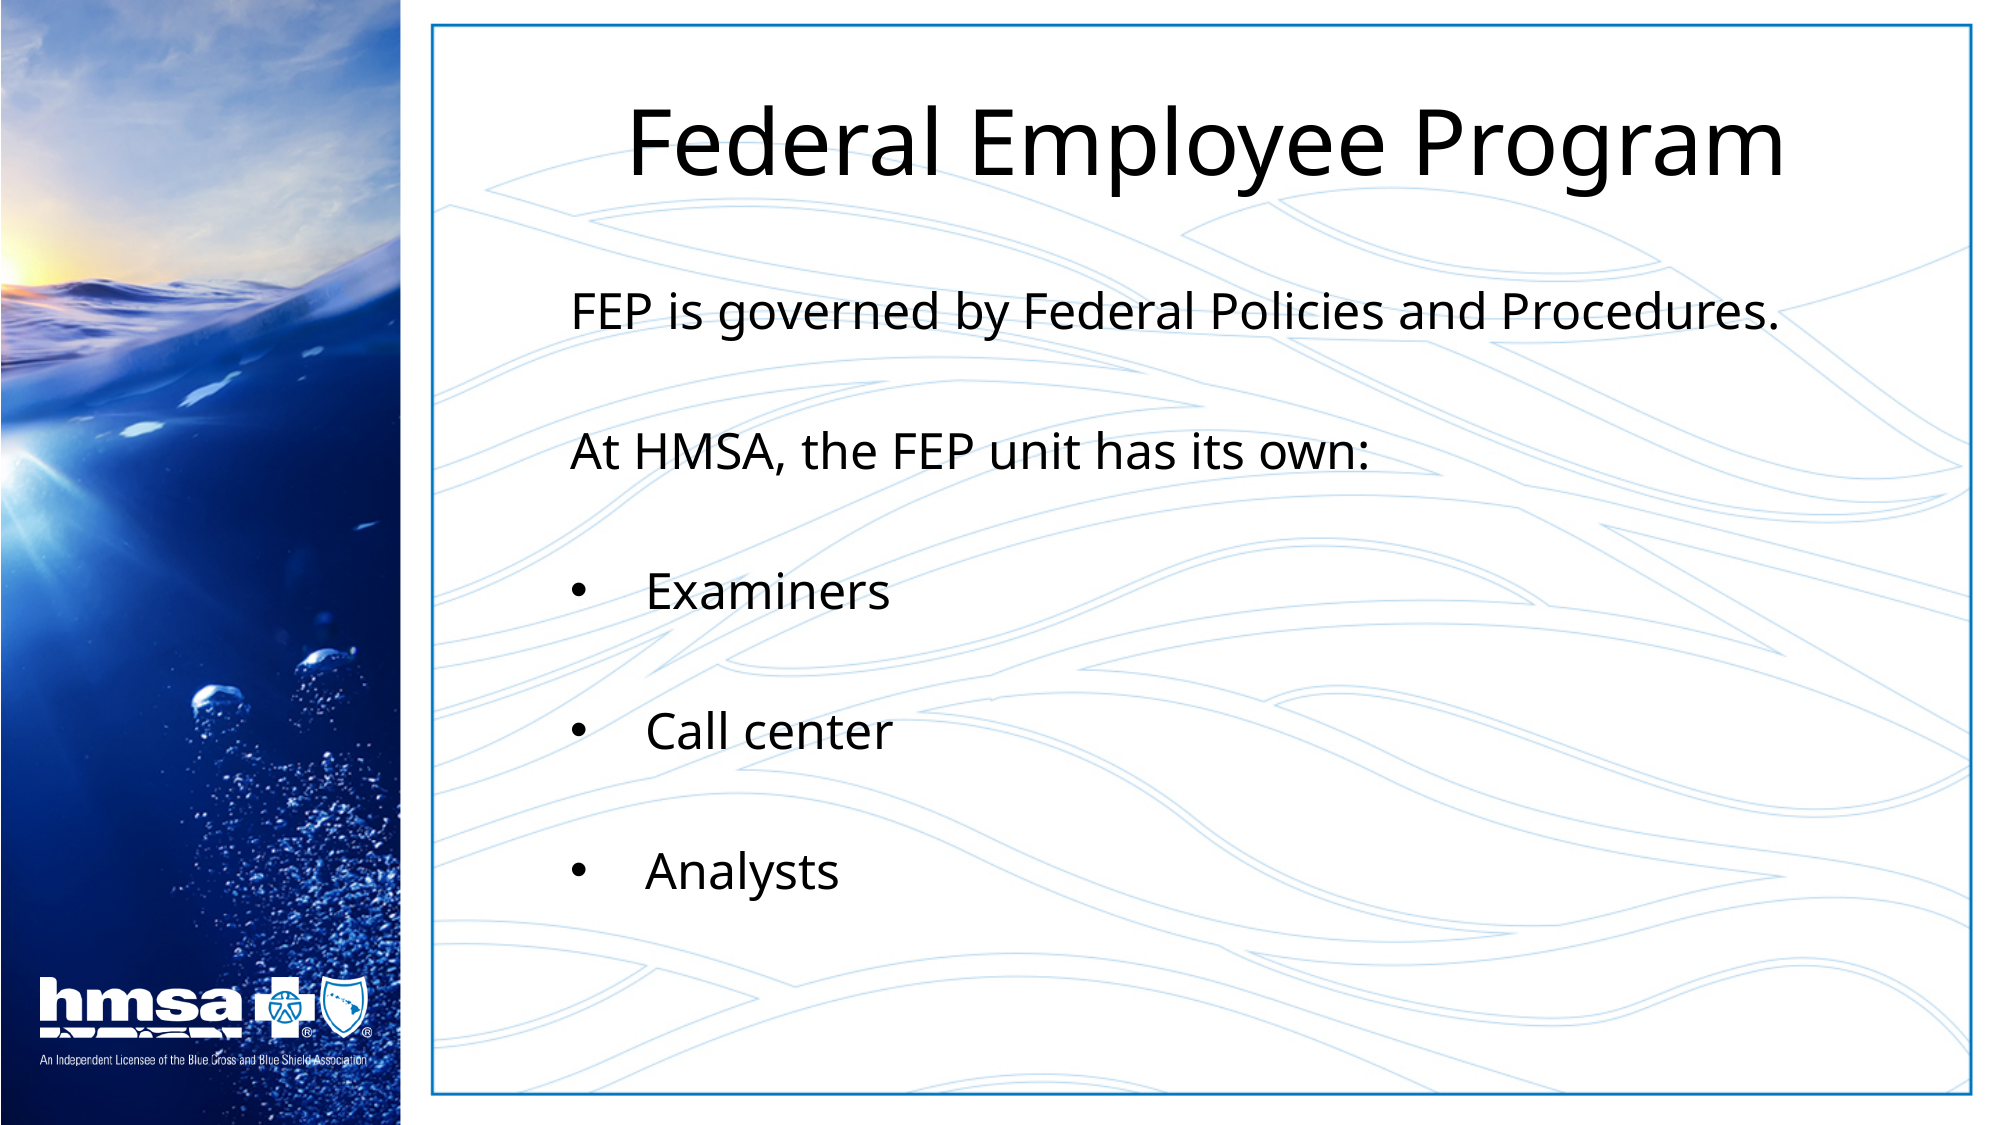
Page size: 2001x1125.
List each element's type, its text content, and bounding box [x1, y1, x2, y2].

picture [1, 0, 1999, 1125]
list FEP is governed by Federal Policies and Procedures. At HMSA, the FEP unit has its own: Examiners Call center Analysts [555, 272, 1906, 1080]
title Federal Employee Program [476, 45, 1939, 233]
